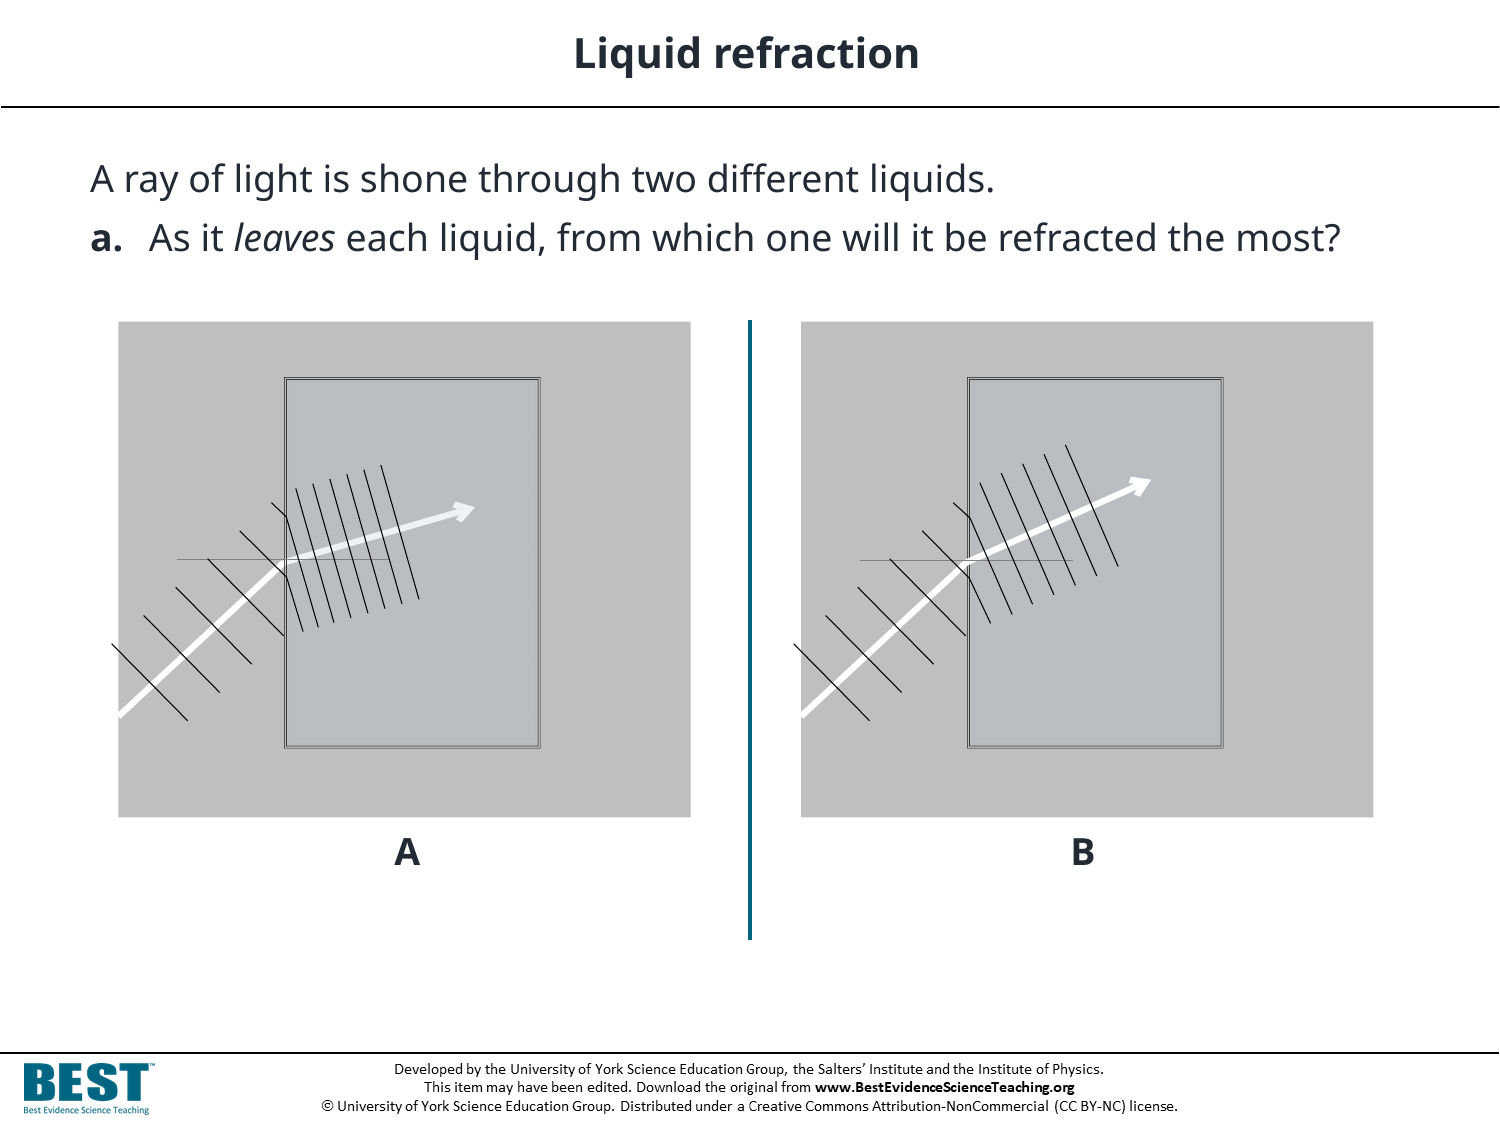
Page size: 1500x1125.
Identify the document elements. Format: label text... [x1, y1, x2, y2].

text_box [751, 321, 1374, 818]
picture [0, 106, 1500, 1125]
text_box Liquid refraction [23, 4, 1471, 99]
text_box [111, 321, 749, 818]
